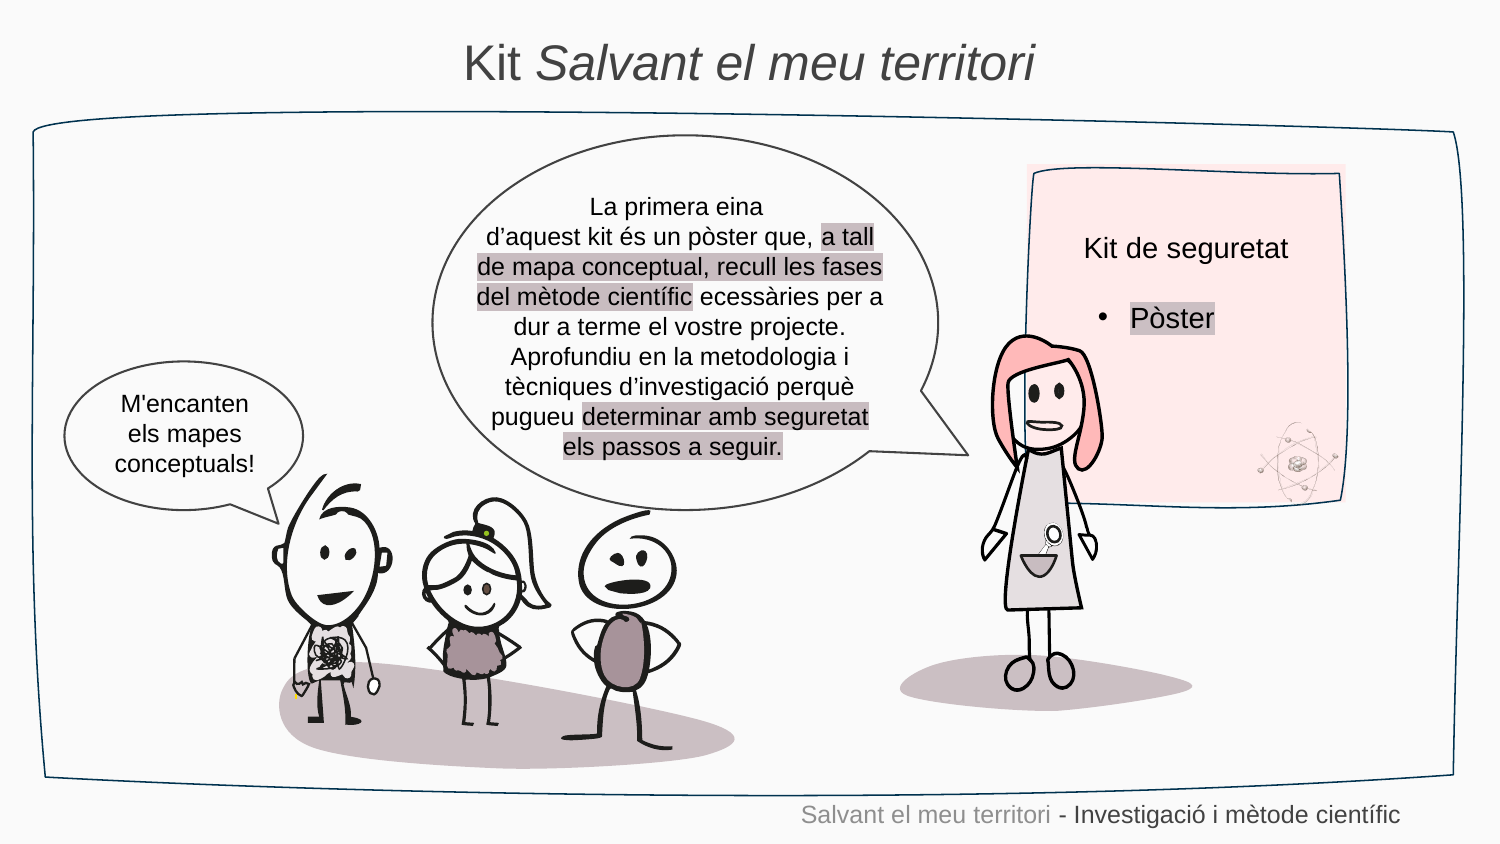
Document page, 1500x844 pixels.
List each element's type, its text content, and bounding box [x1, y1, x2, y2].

text_box [64, 408, 73, 464]
text_box Kit Salvant el meu territori [0, 20, 1499, 106]
text_box M'encanten els mapes conceptuals! [73, 372, 277, 465]
text_box [122, 361, 246, 372]
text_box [560, 509, 682, 751]
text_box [271, 473, 393, 726]
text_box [421, 496, 552, 725]
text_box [978, 335, 1102, 692]
text_box [574, 491, 797, 511]
text_box [74, 389, 304, 519]
text_box [1250, 416, 1344, 510]
text_box [529, 135, 841, 175]
text_box [899, 657, 1193, 712]
text_box [432, 280, 439, 366]
text_box [32, 111, 1464, 790]
text_box Salvant el meu territori - Investigació i mètode científic [88, 790, 1417, 844]
text_box [900, 223, 969, 456]
text_box La primera eina d’aquest kit és un pòster que, a tall de mapa conceptual, recull les fases del mètode científic ecessàries per a dur a terme el vostre projecte. Aprofundiu en la metodologia i tècniques d’investigació perquè pugueu determinar amb seguretat els passos a seguir. [439, 175, 900, 491]
text_box [290, 664, 735, 769]
